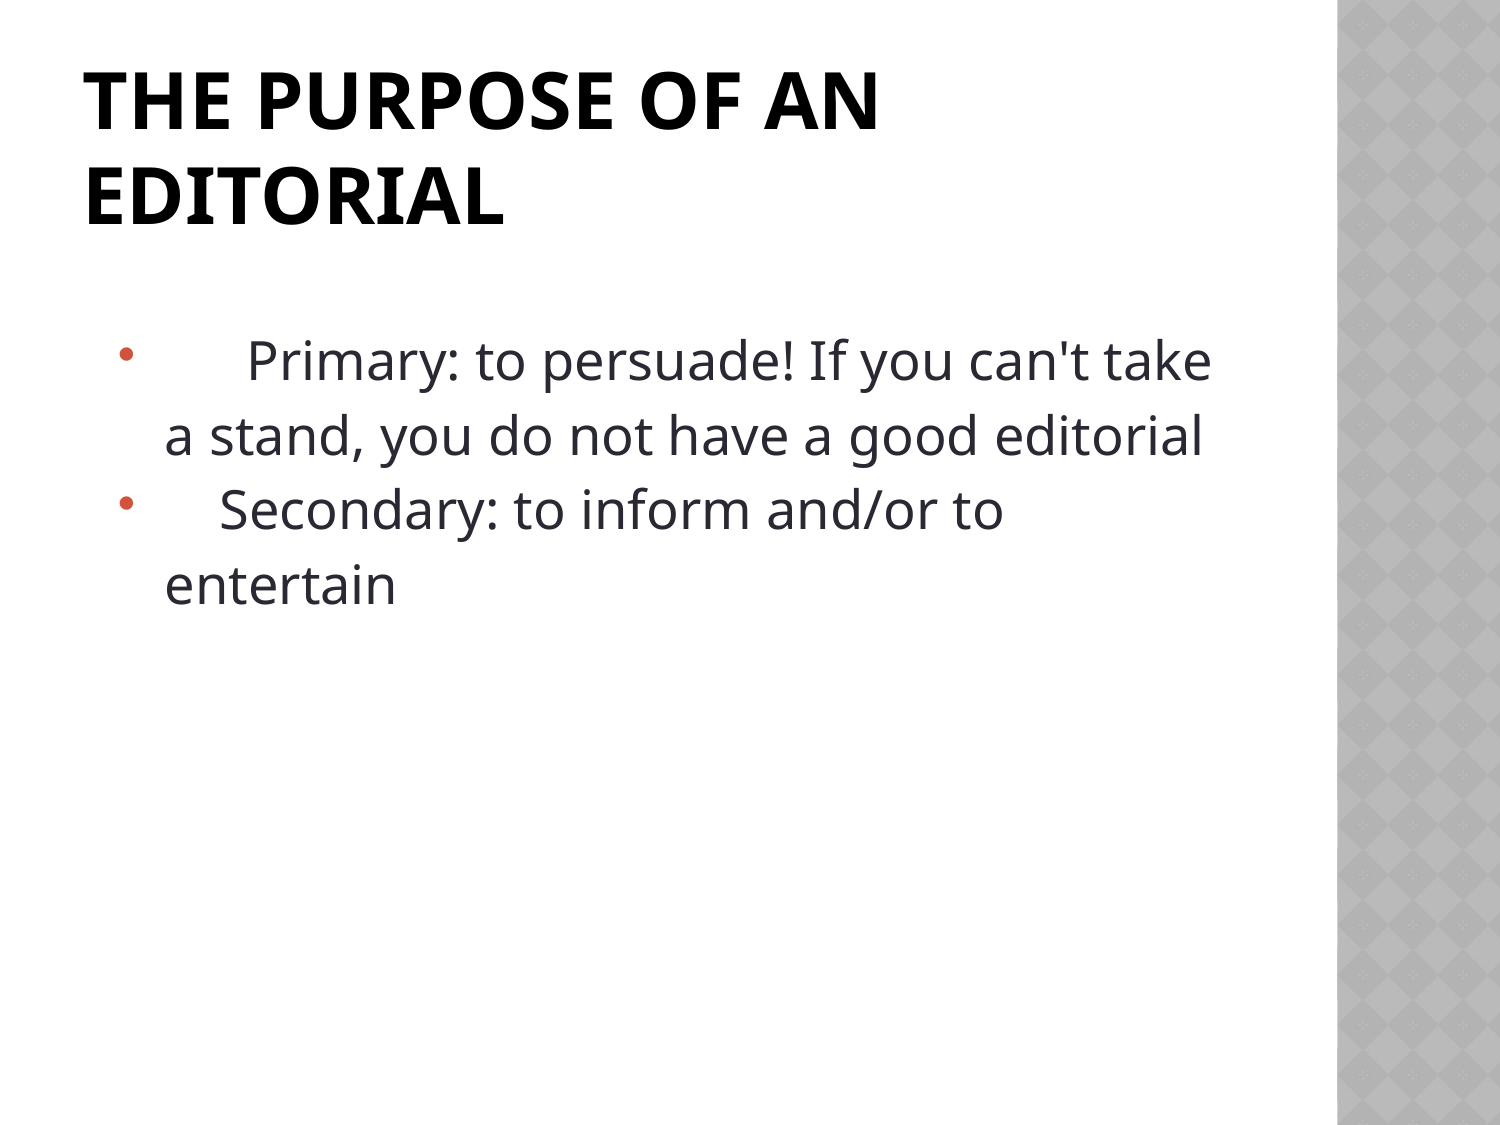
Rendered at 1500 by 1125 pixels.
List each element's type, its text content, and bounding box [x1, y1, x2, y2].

list Primary: to persuade! If you can't take a stand, you do not have a good editorial Secondary: to inform and/or to entertain [75, 264, 1263, 1059]
title The Purpose of an editorial [75, 52, 1263, 240]
